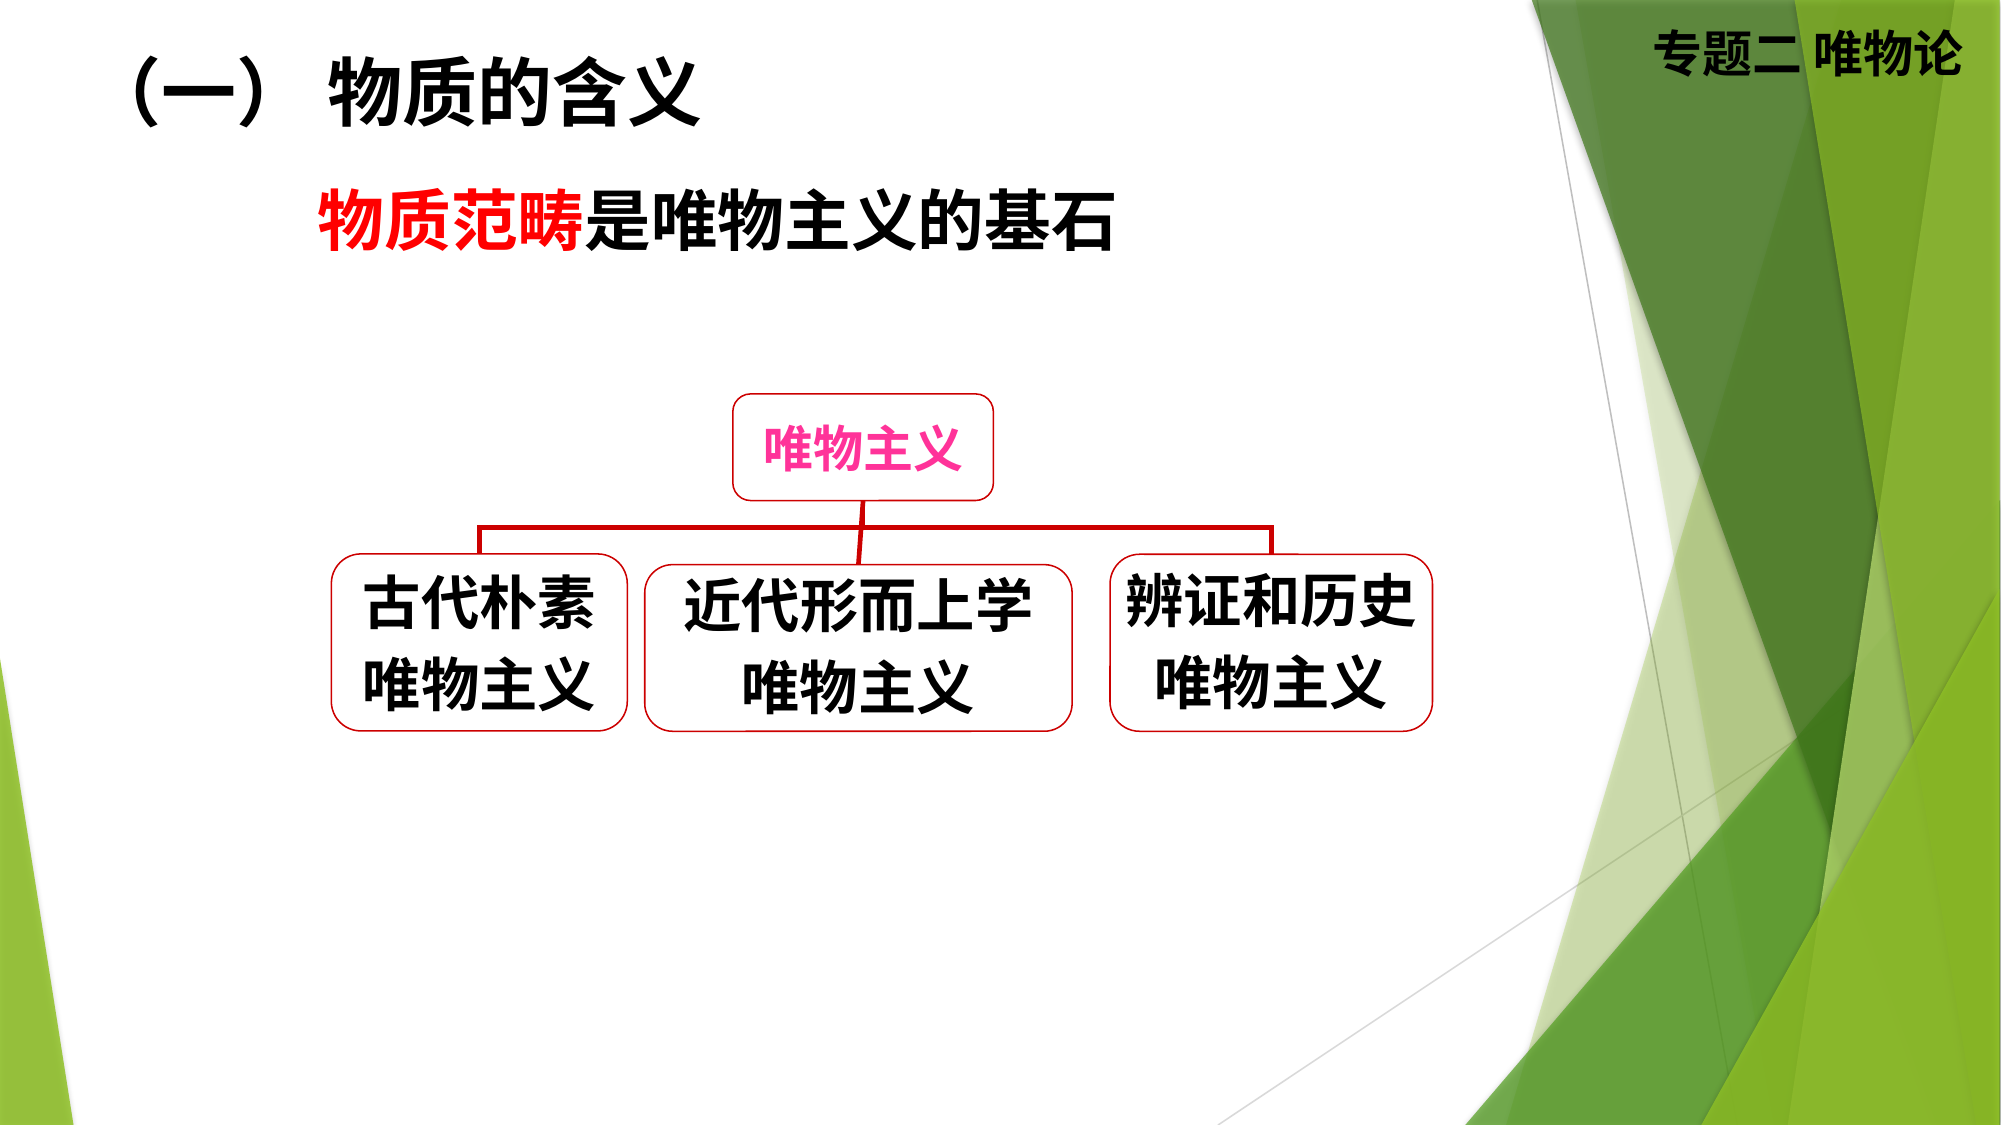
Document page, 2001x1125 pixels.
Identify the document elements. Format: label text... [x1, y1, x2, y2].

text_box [330, 393, 1434, 732]
text_box 物质范畴是唯物主义的基石 [302, 171, 1214, 267]
text_box （一） 物质的含义 [71, 37, 1136, 143]
